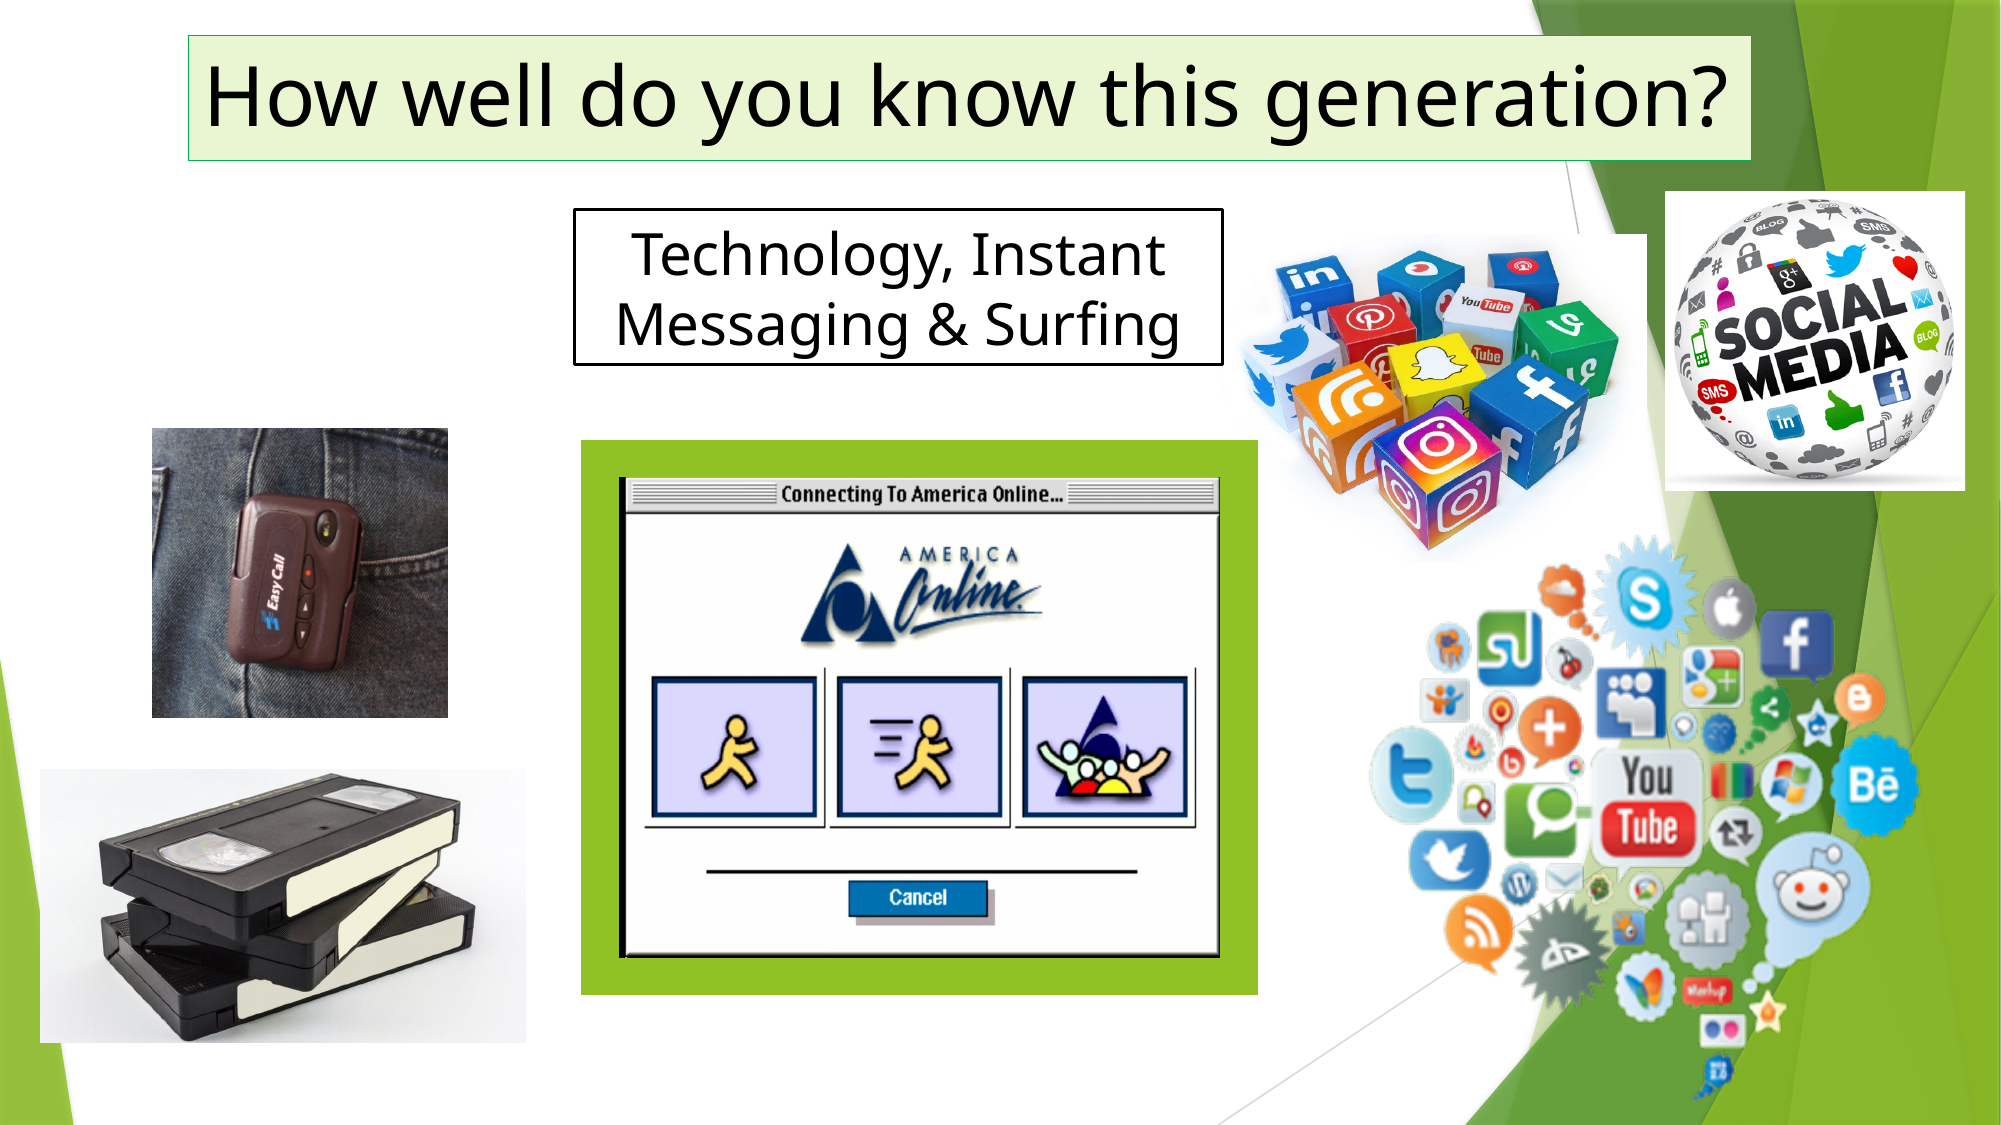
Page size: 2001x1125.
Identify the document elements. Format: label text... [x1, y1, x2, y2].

text_box How well do you know this generation? [188, 35, 1752, 161]
picture [39, 769, 526, 1043]
text_box Technology, Instant Messaging & Surfing [573, 208, 1224, 366]
picture [1664, 191, 1966, 492]
picture [617, 234, 1946, 1112]
picture [152, 427, 449, 718]
